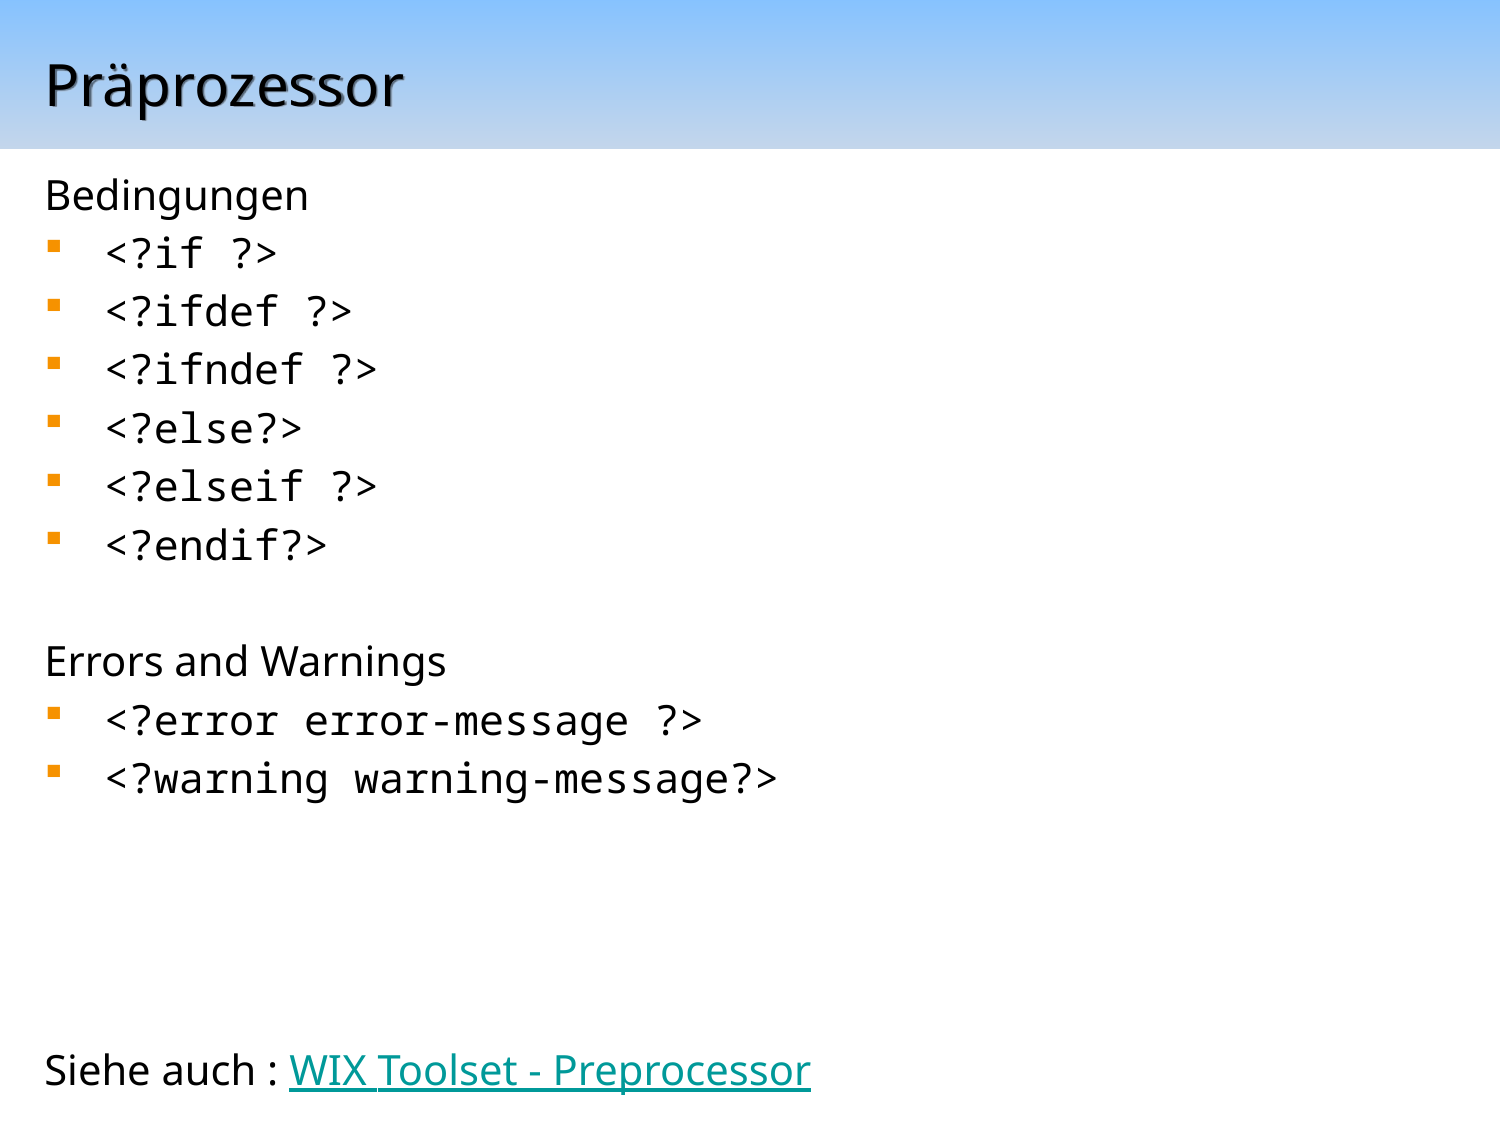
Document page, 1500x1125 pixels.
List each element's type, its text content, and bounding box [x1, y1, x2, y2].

list Bedingungen <?if ?> <?ifdef ?> <?ifndef ?> <?else?> <?elseif ?> <?endif?> Errors and Warnings <?error error-message ?> <?warning warning-message?> Siehe auch : WIX Toolset - Preprocessor [29, 160, 1471, 1125]
title Präprozessor [29, 29, 1471, 138]
